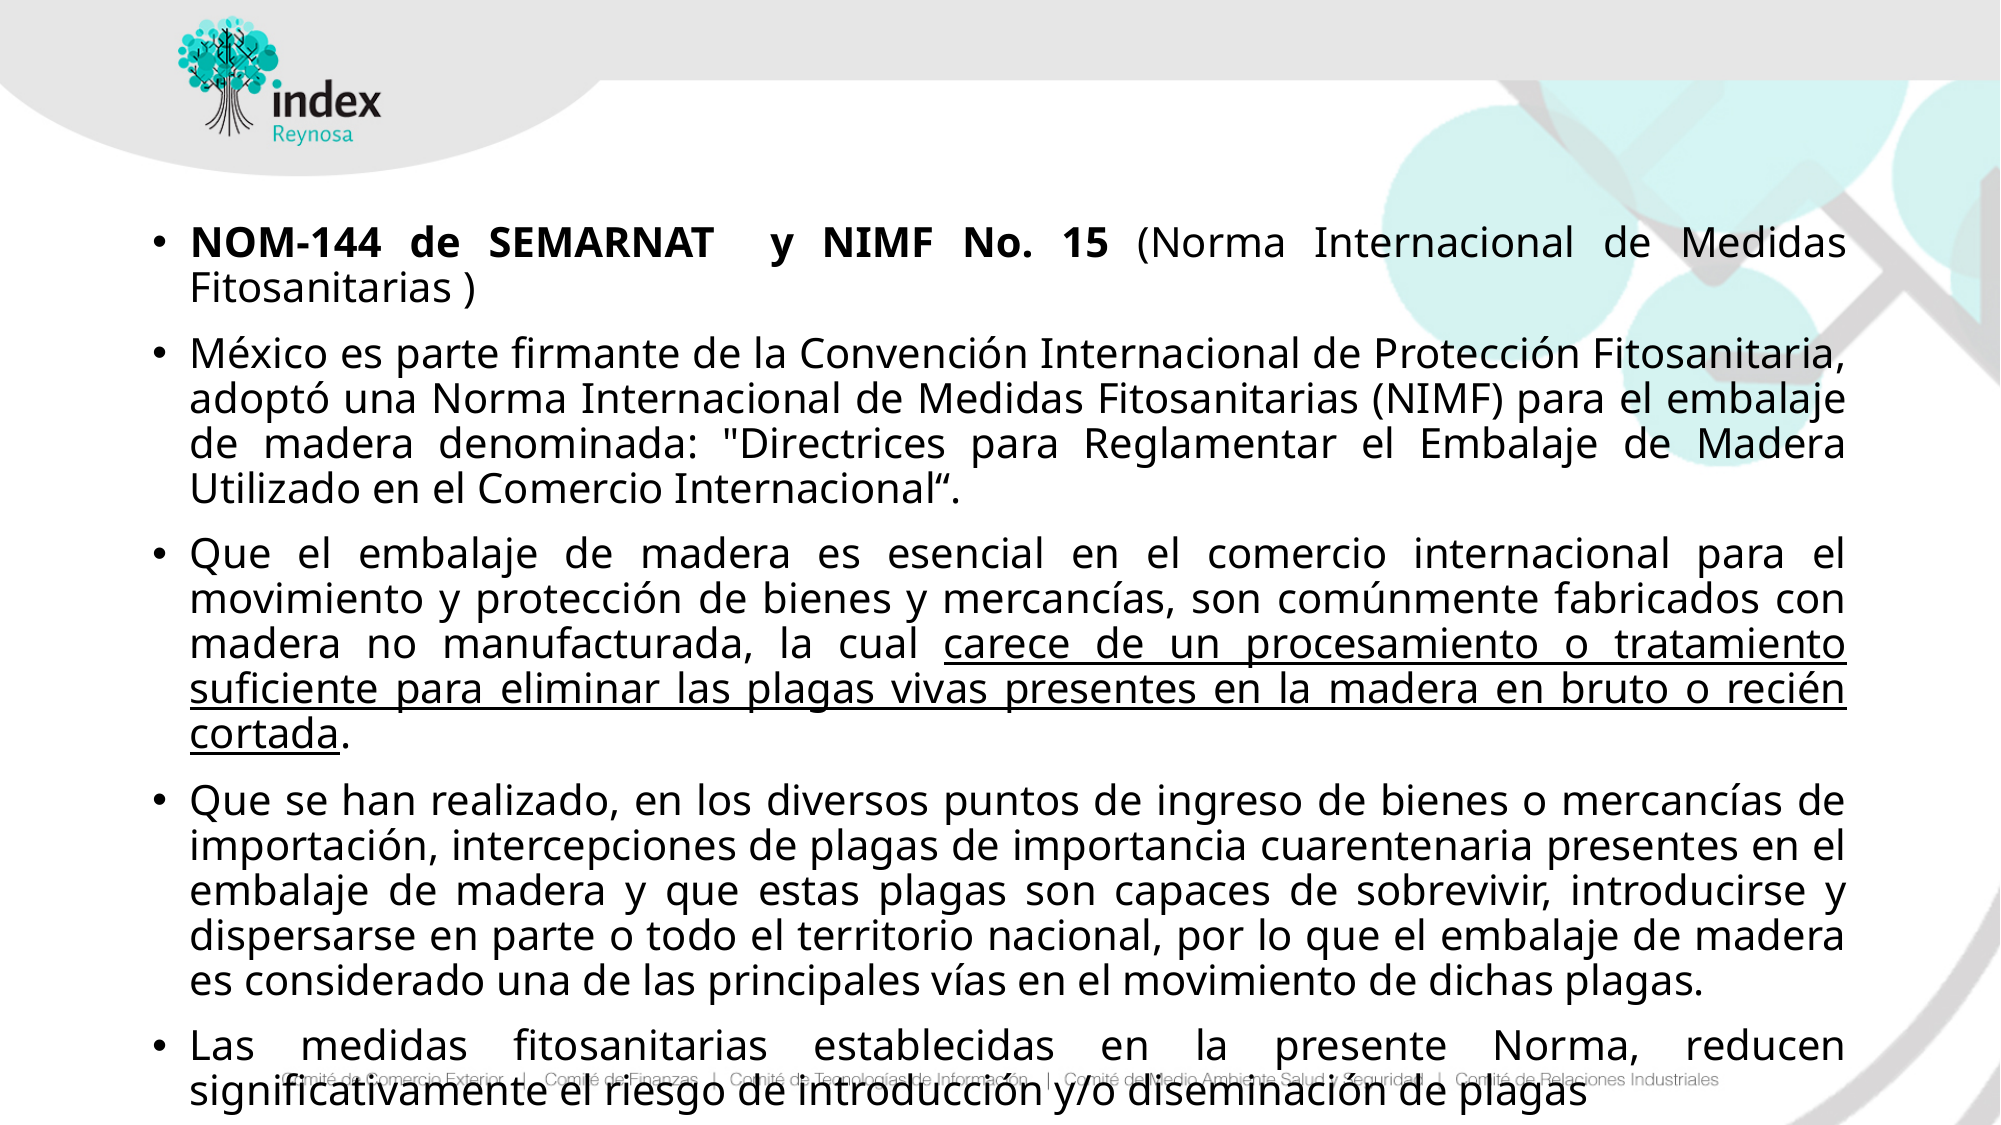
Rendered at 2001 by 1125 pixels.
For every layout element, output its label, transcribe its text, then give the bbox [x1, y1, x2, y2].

picture [0, 0, 2000, 1125]
list NOM-144 de SEMARNAT y NIMF No. 15 (Norma Internacional de Medidas Fitosanitarias ) México es parte firmante de la Convención Internacional de Protección Fitosanitaria, adoptó una Norma Internacional de Medidas Fitosanitarias (NIMF) para el embalaje de madera denominada: "Directrices para Reglamentar el Embalaje de Madera Utilizado en el Comercio Internacional“. Que el embalaje de madera es esencial en el comercio internacional para el movimiento y protección de bienes y mercancías, son comúnmente fabricados con madera no manufacturada, la cual carece de un procesamiento o tratamiento suficiente para eliminar las plagas vivas presentes en la madera en bruto o recién cortada. Que se han realizado, en los diversos puntos de ingreso de bienes o mercancías de importación, intercepciones de plagas de importancia cuarentenaria presentes en el embalaje de madera y que estas plagas son capaces de sobrevivir, introducirse y dispersarse en parte o todo el territorio nacional, por lo que el embalaje de madera es considerado una de las principales vías en el movimiento de dichas plagas. Las medidas fitosanitarias establecidas en la presente Norma, reducen significativamente el riesgo de introducción y/o diseminación de plagas [137, 213, 1863, 918]
